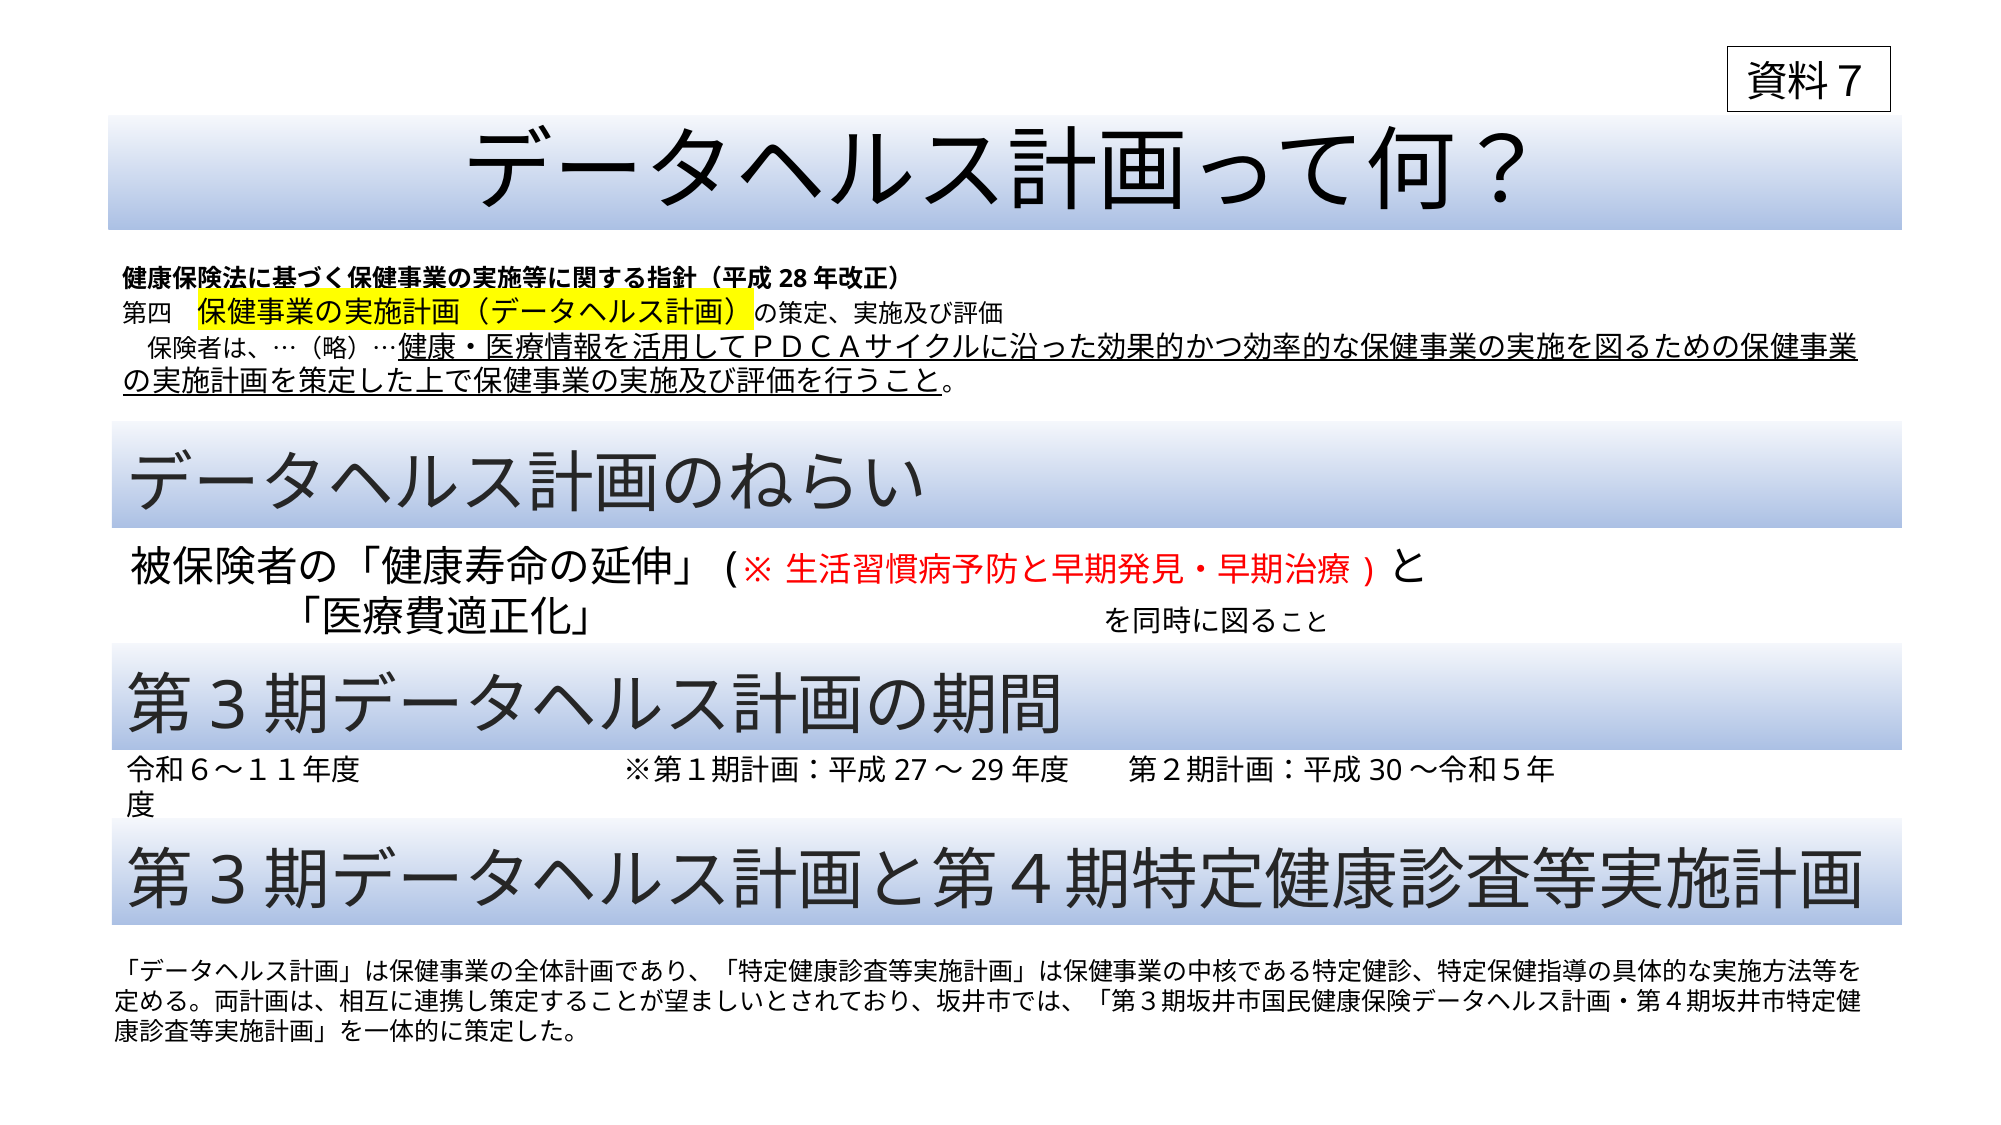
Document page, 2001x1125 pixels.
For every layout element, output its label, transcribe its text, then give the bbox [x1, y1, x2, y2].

title データヘルス計画って何？ [108, 115, 1902, 230]
text_box 健康保険法に基づく保健事業の実施等に関する指針（平成28年改正） 第四 保健事業の実施計画（データヘルス計画）の策定、実施及び評価 保険者は、…（略）…健康・医療情報を活用してＰＤＣＡサイクルに沿った効果的かつ効率的な保健事業の実施を図るための保健事業の実施計画を策定した上で保健事業の実施及び評価を行うこと。 [107, 240, 1903, 420]
text_box 資料７ [1727, 46, 1891, 112]
text_box データヘルス計画のねらい [111, 421, 1902, 528]
text_box 第3期データヘルス計画と第４期特定健康診査等実施計画 [111, 818, 1902, 925]
text_box 「データヘルス計画」は保健事業の全体計画であり、「特定健康診査等実施計画」は保健事業の中核である特定健診、特定保健指導の具体的な実施方法等を定める。両計画は、相互に連携し策定することが望ましいとされており、坂井市では、「第３期坂井市国民健康保険データヘルス計画・第４期坂井市特定健康診査等実施計画」を一体的に策定した。 [99, 946, 1891, 1054]
text_box 第3期データヘルス計画の期間 [111, 643, 1902, 750]
text_box 令和６～１１年度 ※第１期計画：平成27～29年度 第２期計画：平成30～令和５年度 [111, 757, 1586, 814]
text_box 被保険者の「健康寿命の延伸」(※生活習慣病予防と早期発見・早期治療)と 「医療費適正化」 を同時に図ること [115, 530, 1857, 643]
